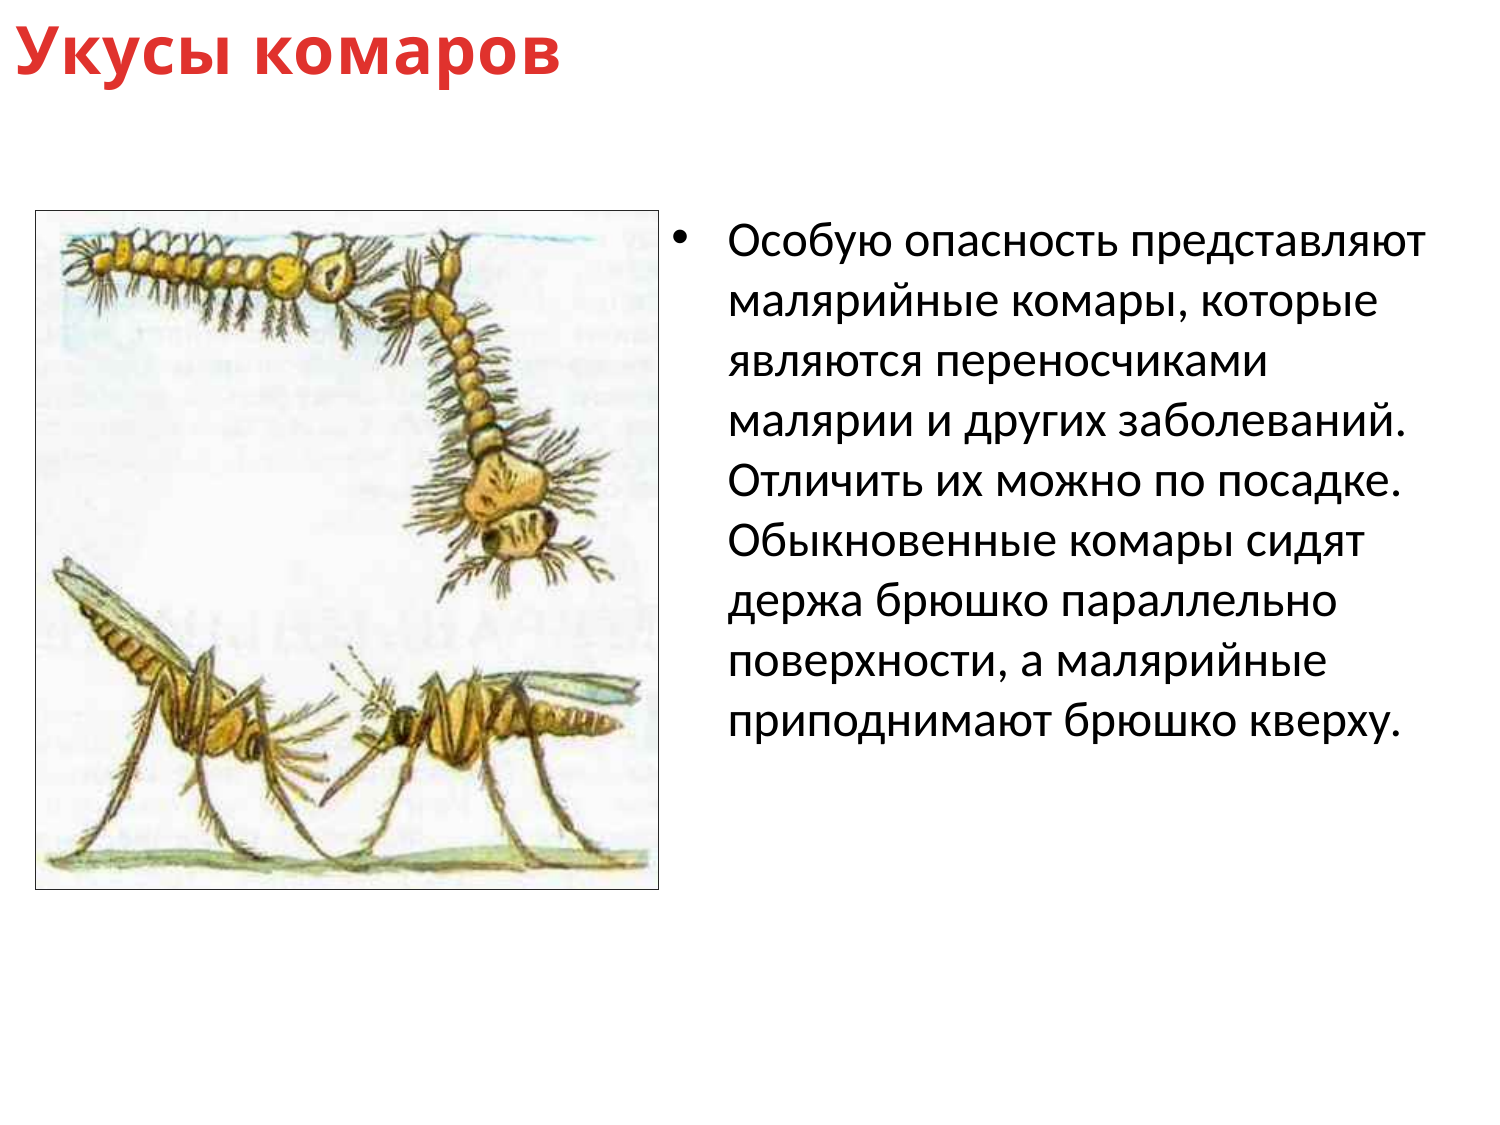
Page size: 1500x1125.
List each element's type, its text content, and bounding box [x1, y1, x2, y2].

list Особую опасность представляют малярийные комары, которые являются переносчиками малярии и других заболеваний. Отличить их можно по посадке. Обыкновенные комары сидят держа брюшко параллельно поверхности, а малярийные приподнимают брюшко кверху. [656, 199, 1465, 942]
picture [34, 210, 659, 890]
text_box Укусы комаров [0, 0, 1500, 95]
